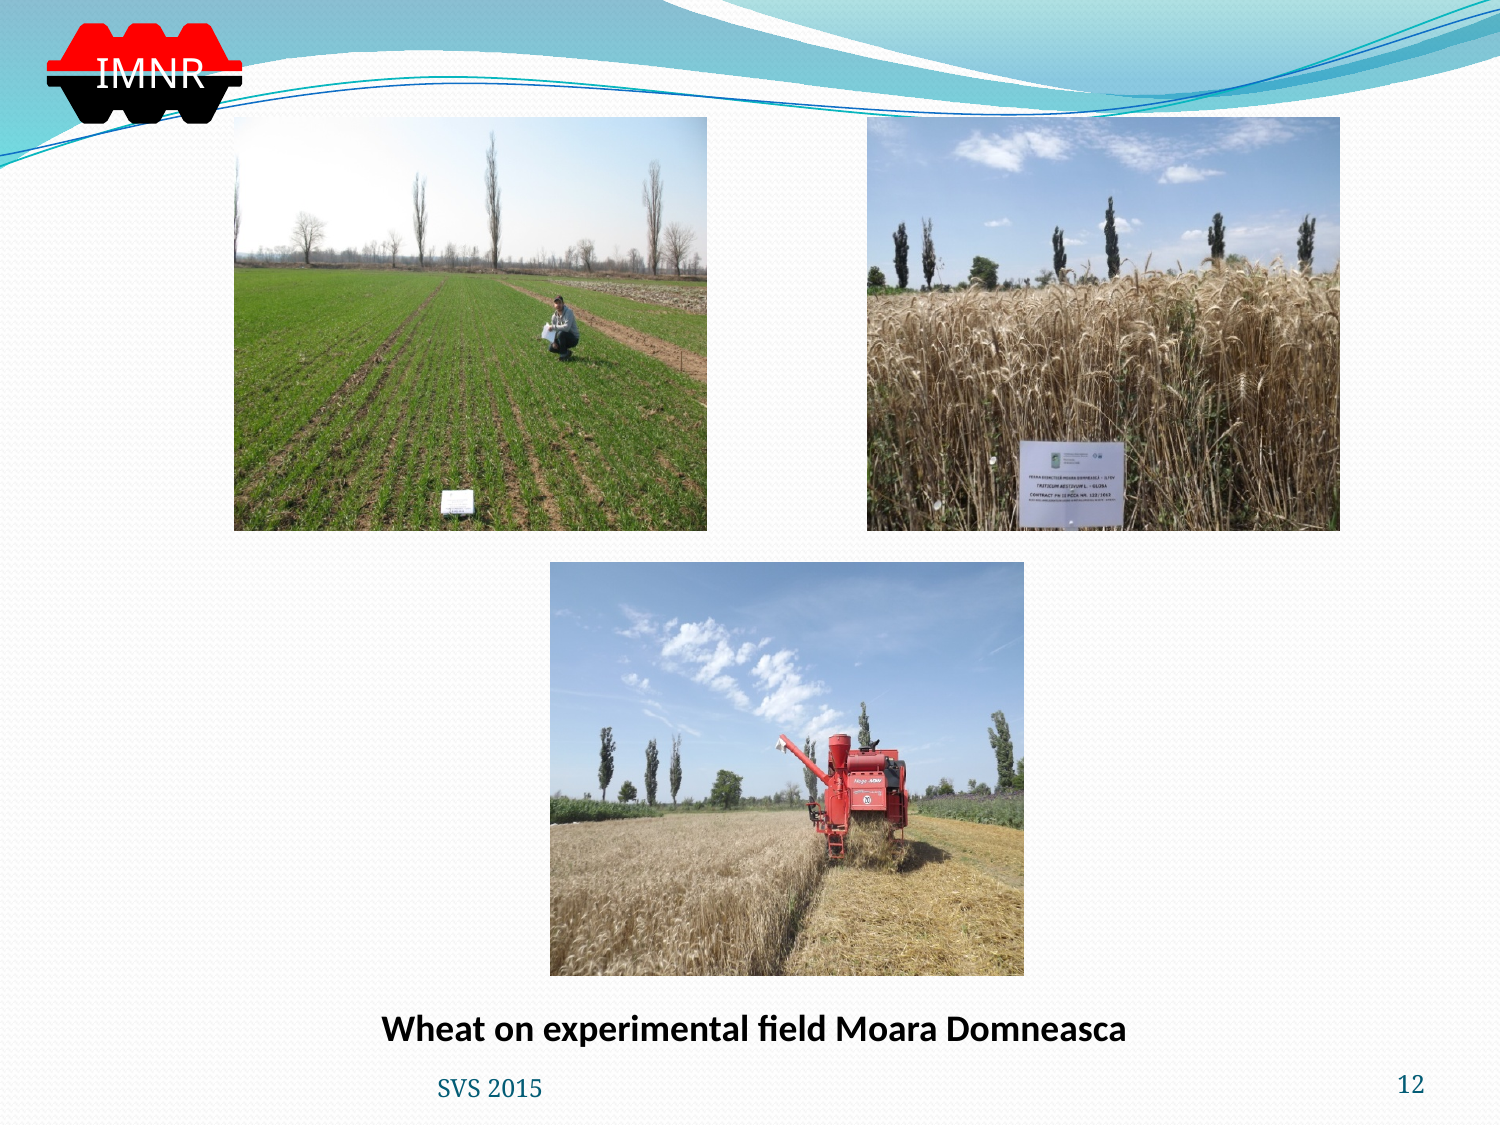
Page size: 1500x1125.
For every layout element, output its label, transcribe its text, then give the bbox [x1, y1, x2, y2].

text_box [46, 23, 243, 124]
footer SVS 2015 [437, 1042, 988, 1103]
slide_number 12 [1299, 1042, 1425, 1103]
list Wheat on experimental field Moara Domneasca [116, 995, 1393, 1067]
picture [234, 116, 707, 531]
picture [550, 562, 1024, 976]
picture [866, 116, 1340, 531]
